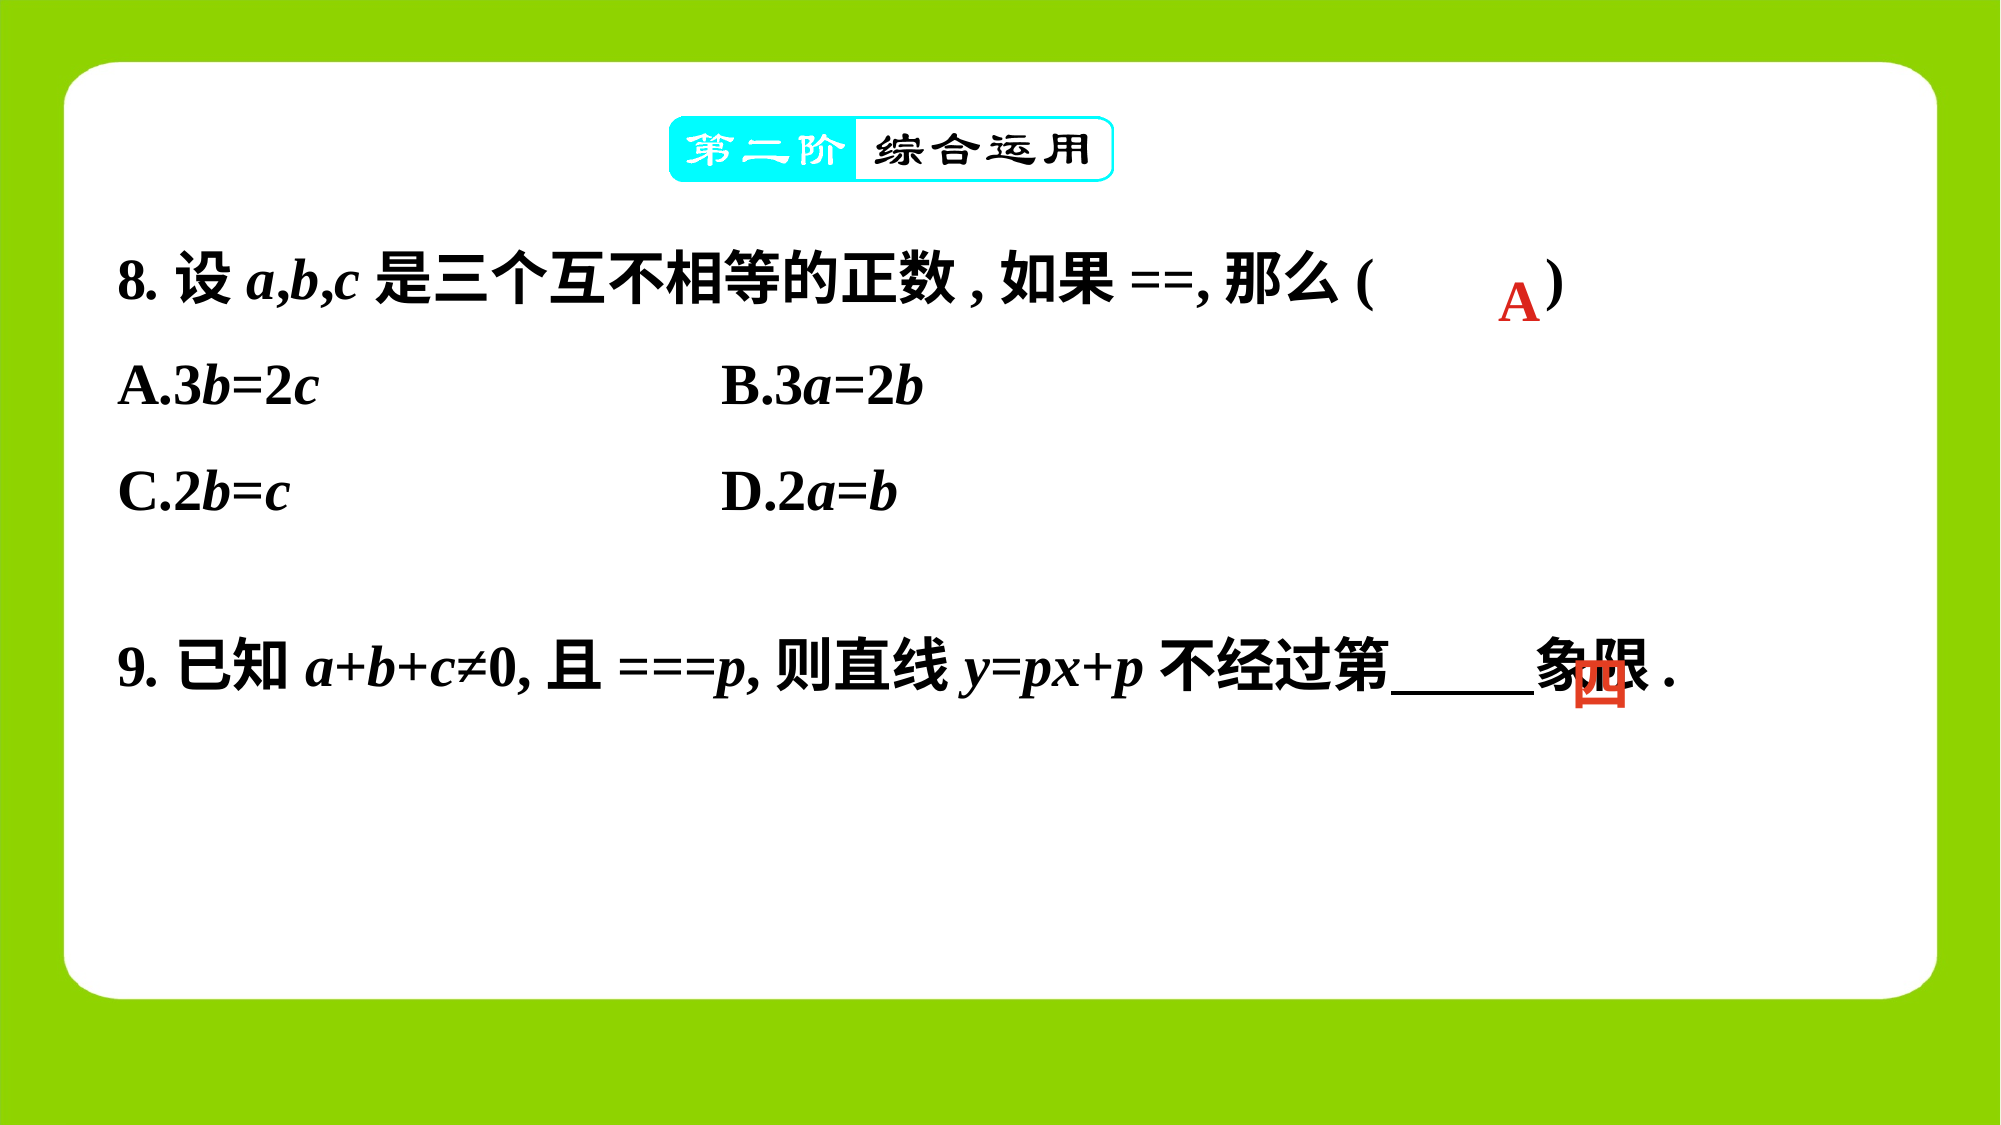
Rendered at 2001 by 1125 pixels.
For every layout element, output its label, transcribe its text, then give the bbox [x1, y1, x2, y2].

text_box 四 [1556, 639, 1656, 725]
text_box A [1484, 255, 1560, 341]
picture [0, 0, 2001, 1125]
